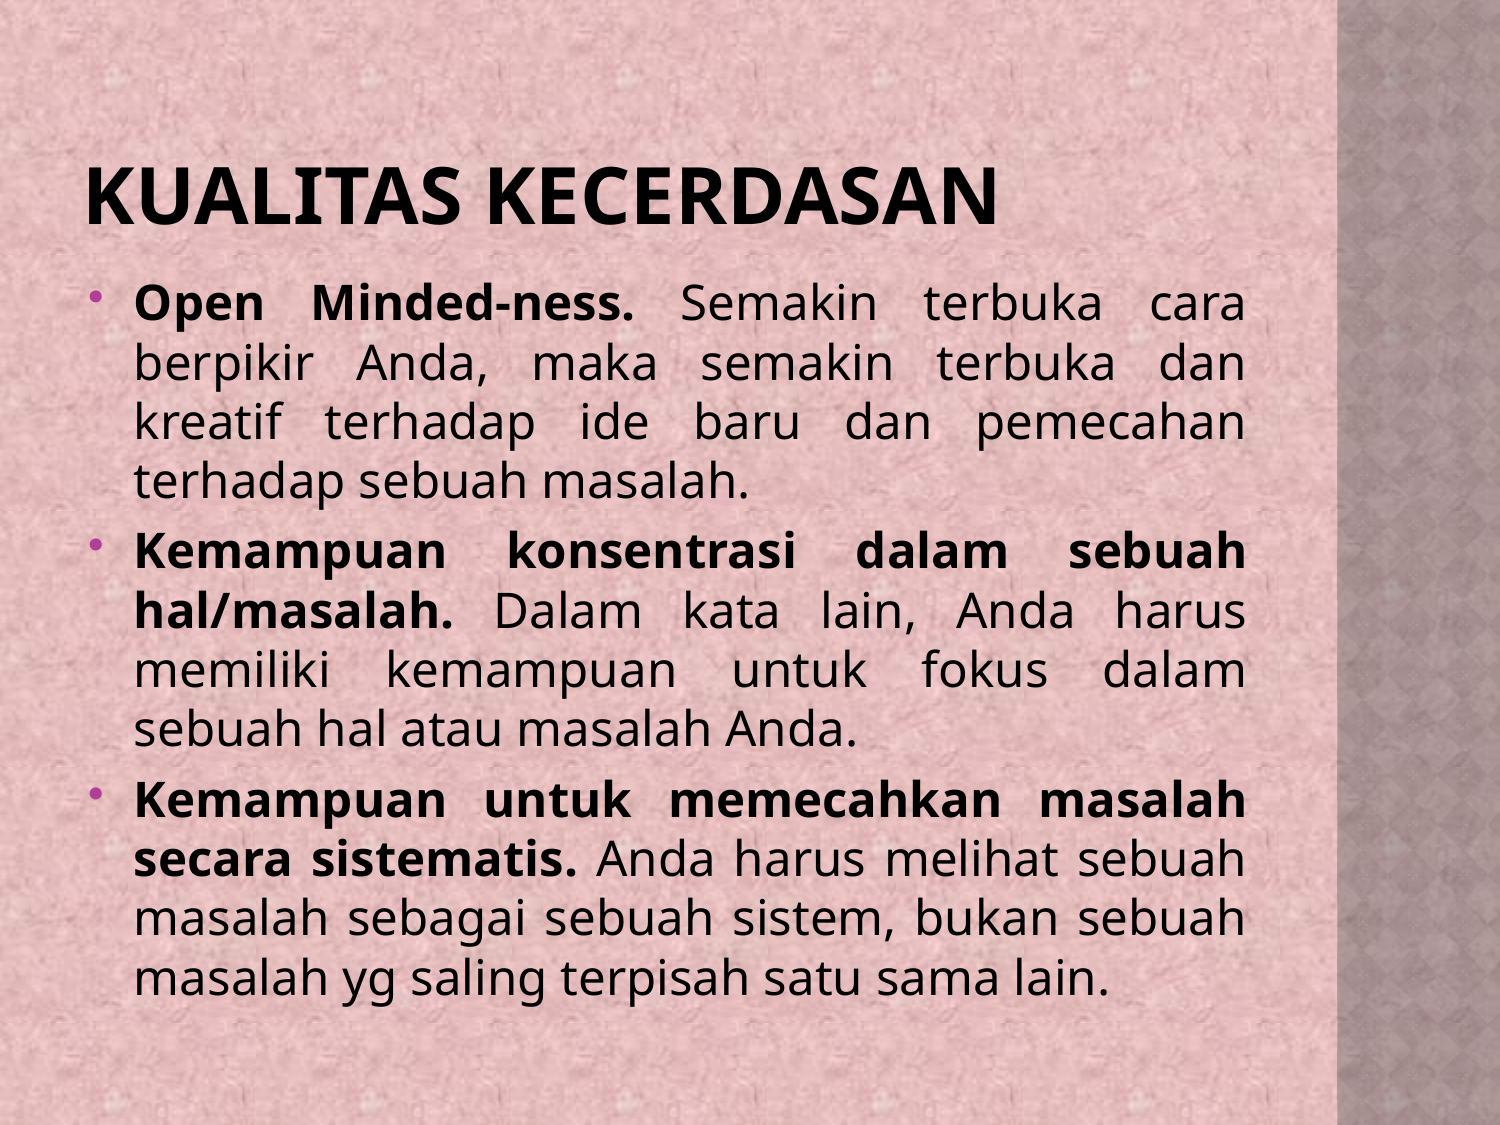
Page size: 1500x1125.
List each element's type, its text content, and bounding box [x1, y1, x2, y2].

list Open Minded-ness. Semakin terbuka cara berpikir Anda, maka semakin terbuka dan kreatif terhadap ide baru dan pemecahan terhadap sebuah masalah. Kemampuan konsentrasi dalam sebuah hal/masalah. Dalam kata lain, Anda harus memiliki kemampuan untuk fokus dalam sebuah hal atau masalah Anda. Kemampuan untuk memecahkan masalah secara sistematis. Anda harus melihat sebuah masalah sebagai sebuah sistem, bukan sebuah masalah yg saling terpisah satu sama lain. [75, 264, 1263, 1059]
title KUALITAS KECERDASAN [75, 52, 1263, 240]
picture [0, 0, 1500, 1125]
